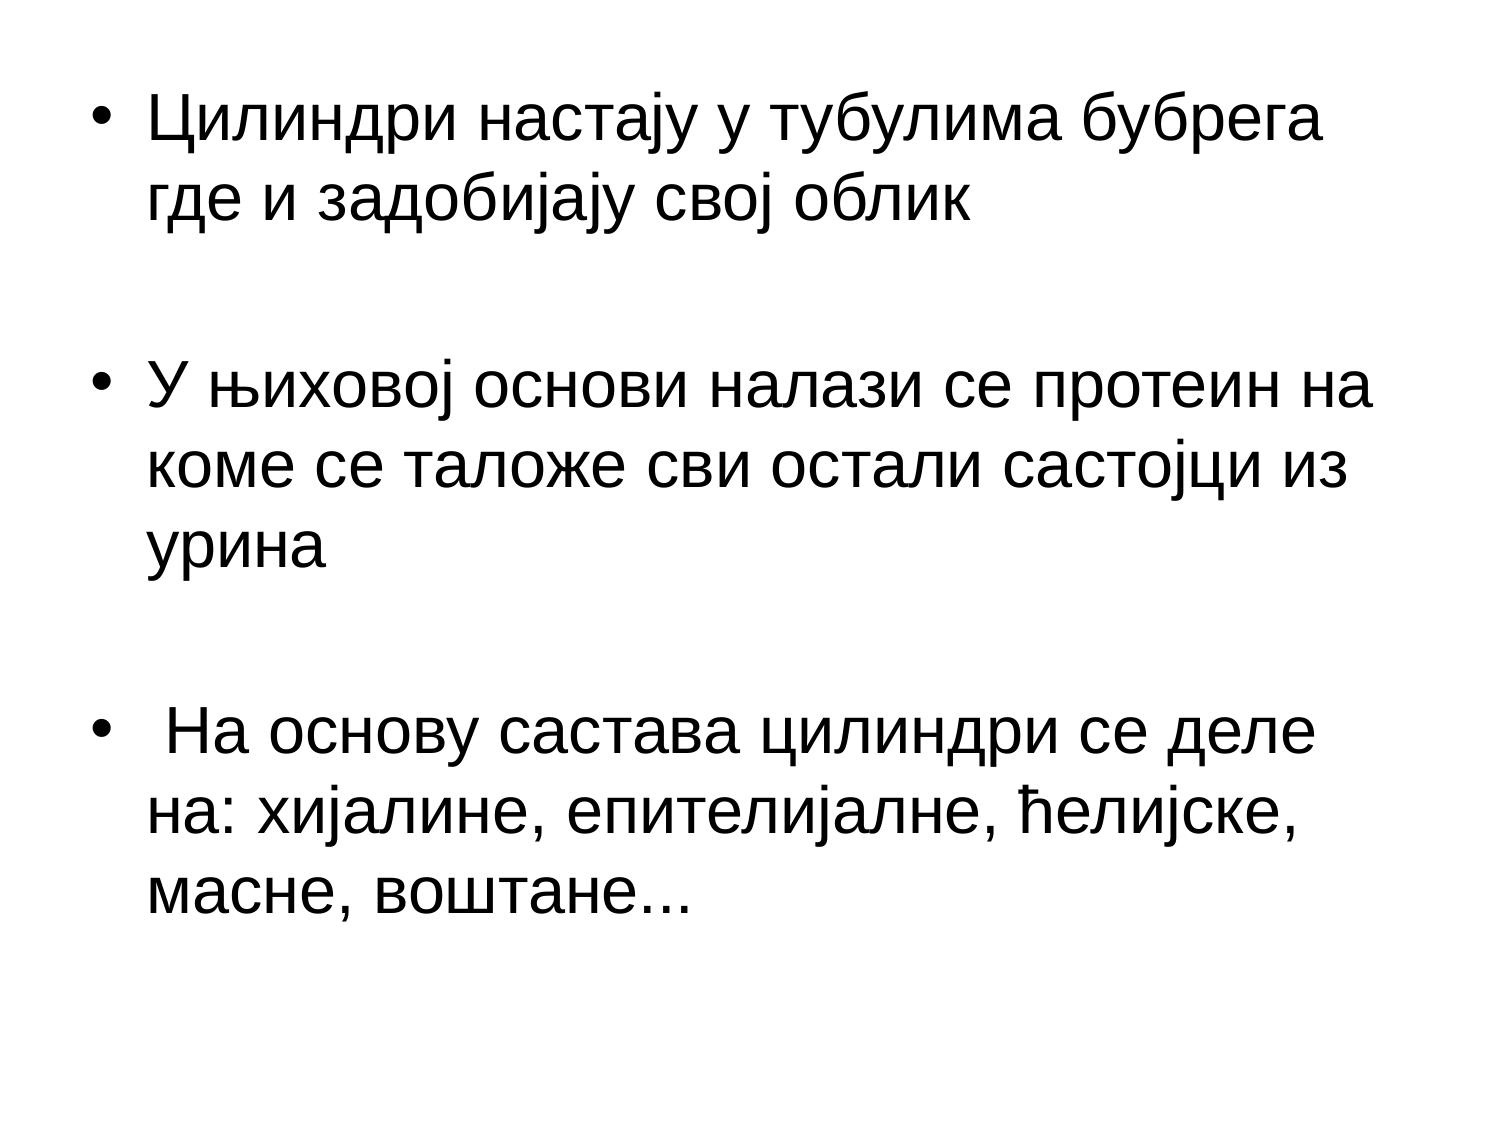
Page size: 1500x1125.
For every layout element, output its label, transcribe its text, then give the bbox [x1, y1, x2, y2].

list Цилиндри настају у тубулима бубрега где и задобијају свој облик У њиховој основи налази се протеин на коме се таложе сви остали састојци из урина На основу састава цилиндри се деле на: хијалине, епителијалне, ћелијске, масне, воштане... [75, 66, 1425, 1059]
